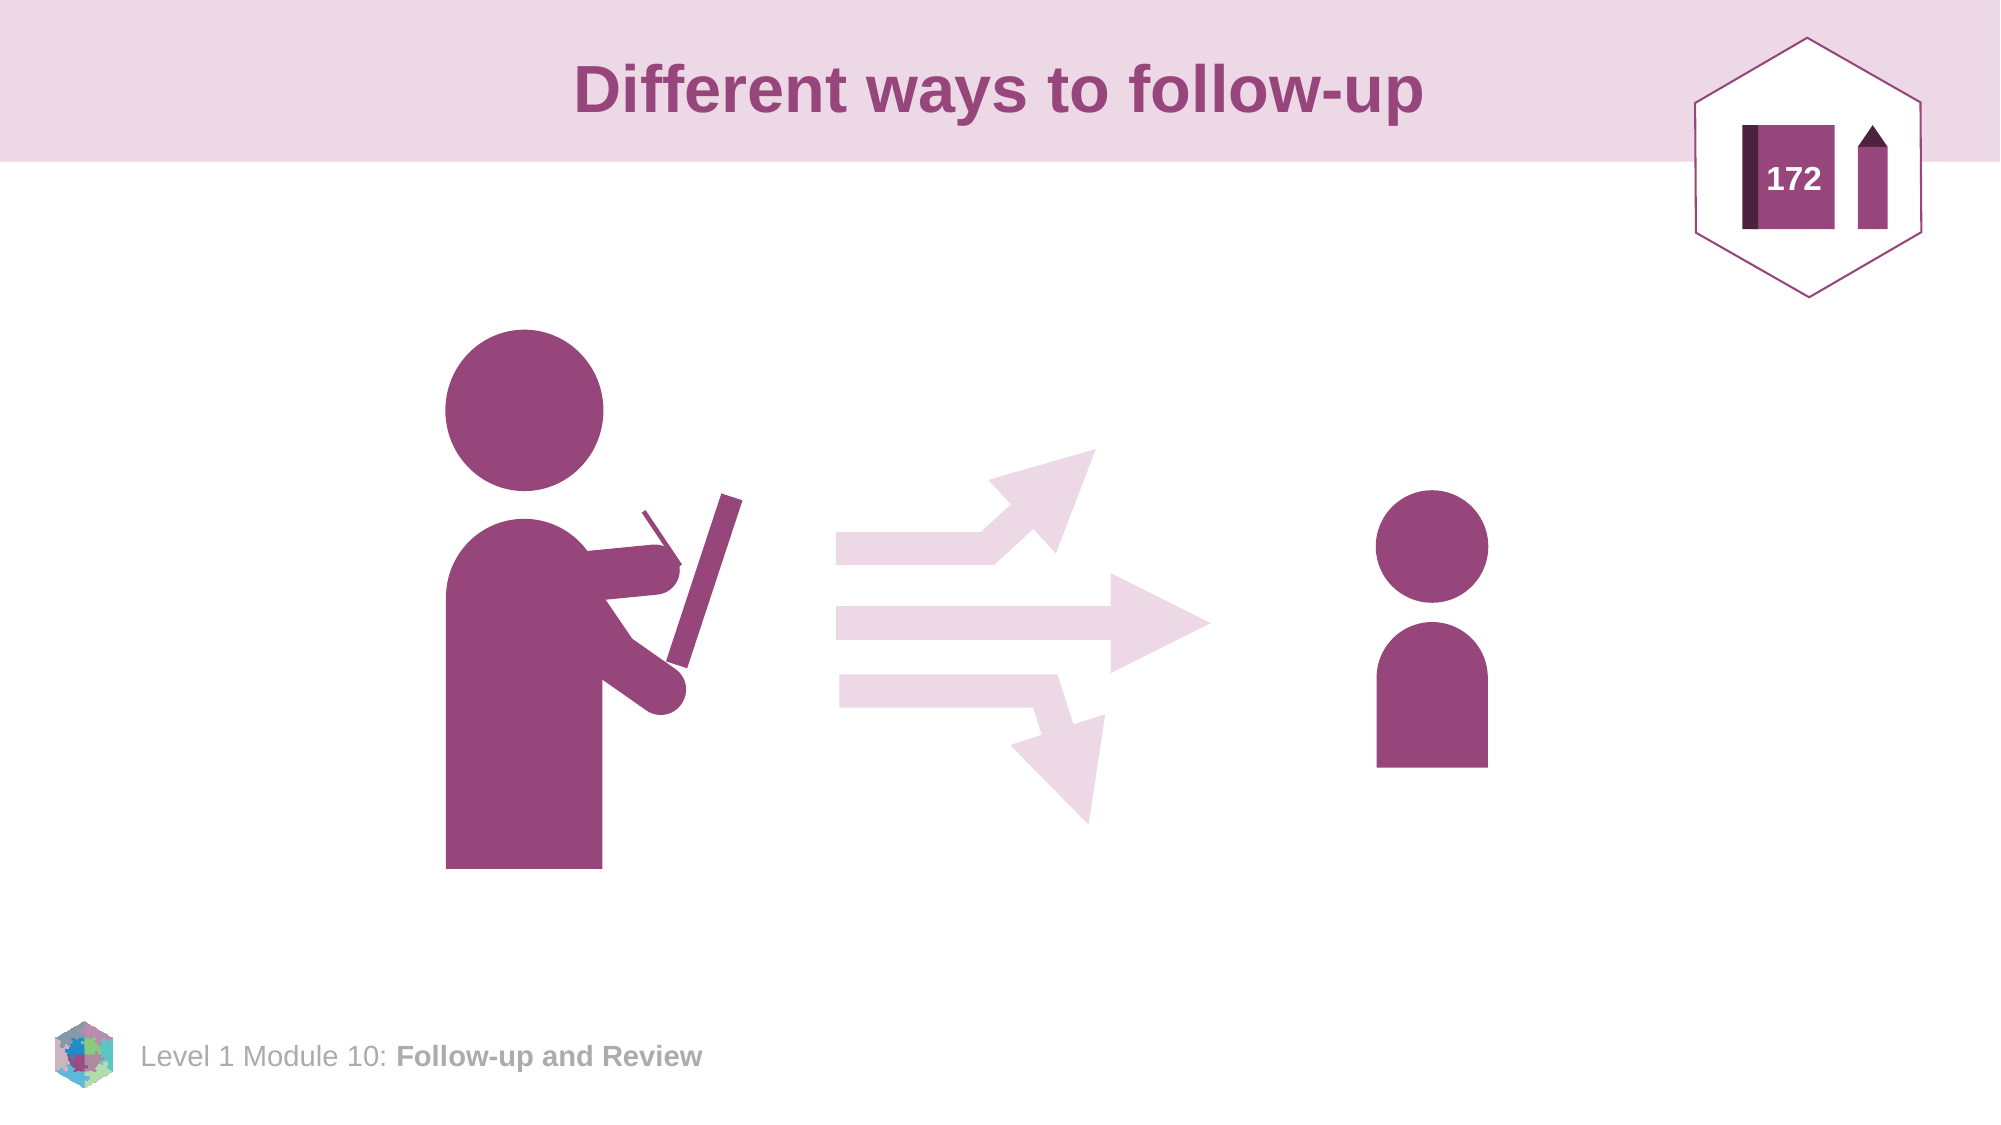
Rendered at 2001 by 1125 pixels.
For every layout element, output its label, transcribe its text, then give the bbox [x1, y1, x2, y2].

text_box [1677, 55, 1939, 280]
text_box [1375, 490, 1489, 768]
title Different ways to follow-up [137, 19, 1863, 163]
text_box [445, 329, 716, 869]
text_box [835, 449, 1211, 825]
picture [55, 1021, 113, 1088]
